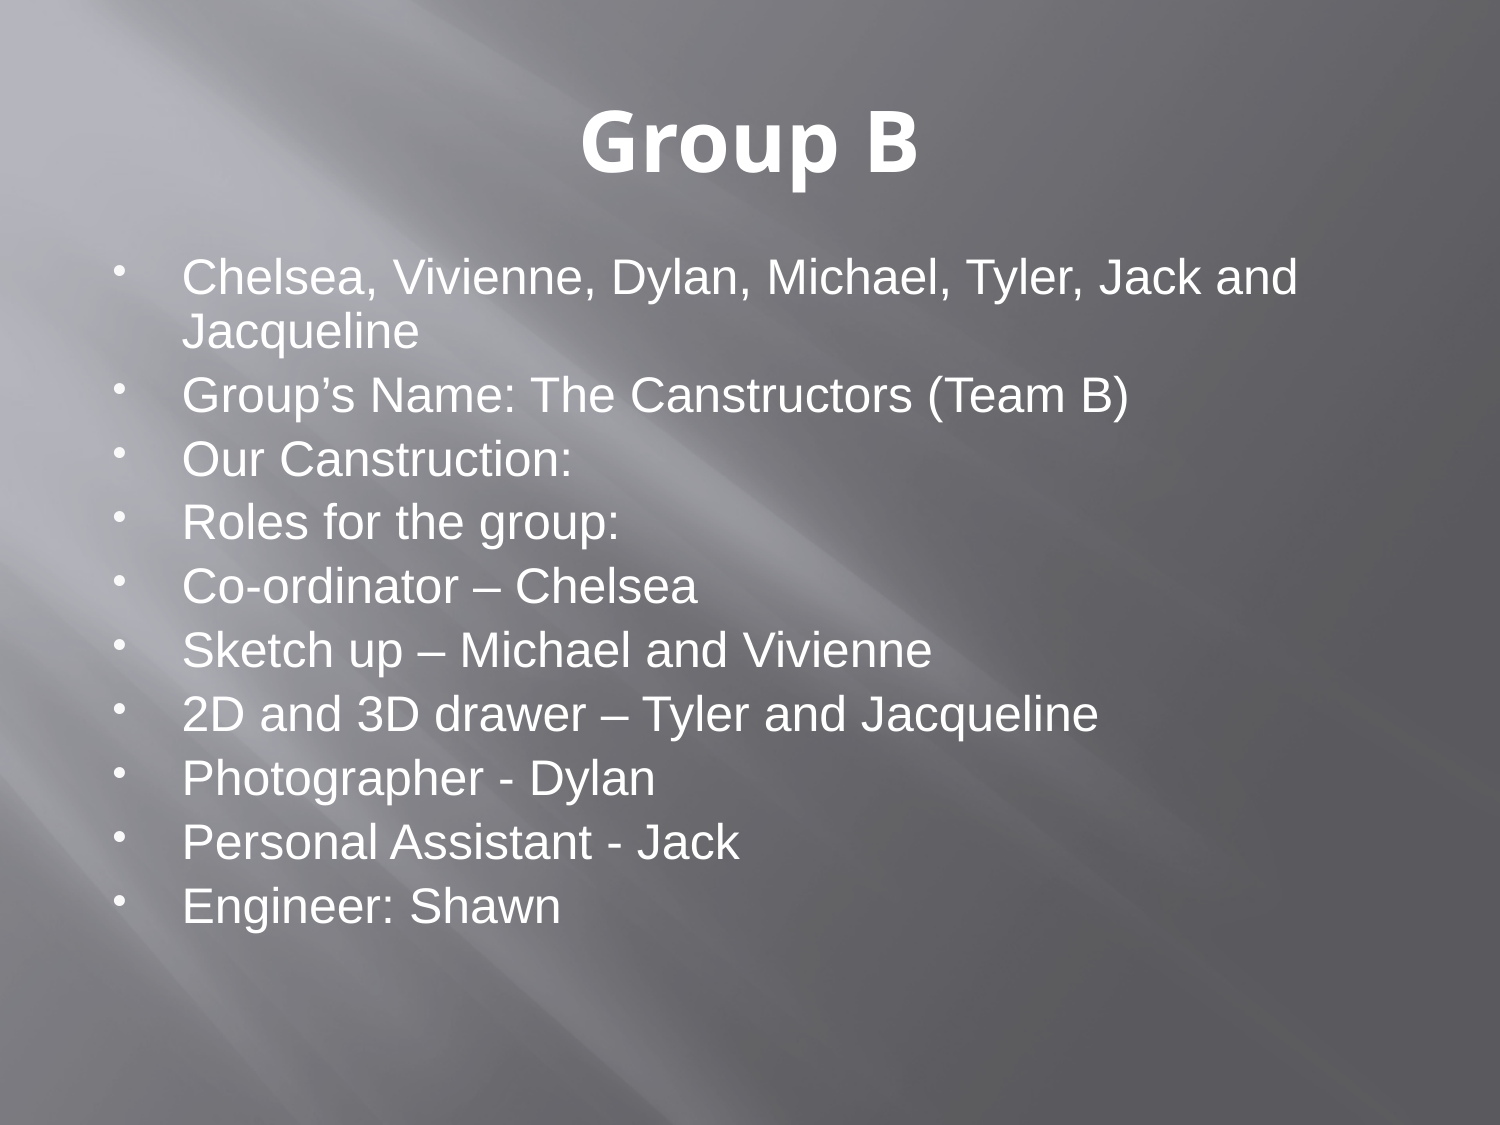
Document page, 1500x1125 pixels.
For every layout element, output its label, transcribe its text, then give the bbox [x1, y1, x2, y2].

title Group B [75, 45, 1425, 233]
list Chelsea, Vivienne, Dylan, Michael, Tyler, Jack and Jacqueline Group’s Name: The Canstructors (Team B) Our Canstruction: Roles for the group: Co-ordinator – Chelsea Sketch up – Michael and Vivienne 2D and 3D drawer – Tyler and Jacqueline Photographer - Dylan Personal Assistant - Jack Engineer: Shawn [76, 243, 1428, 1017]
